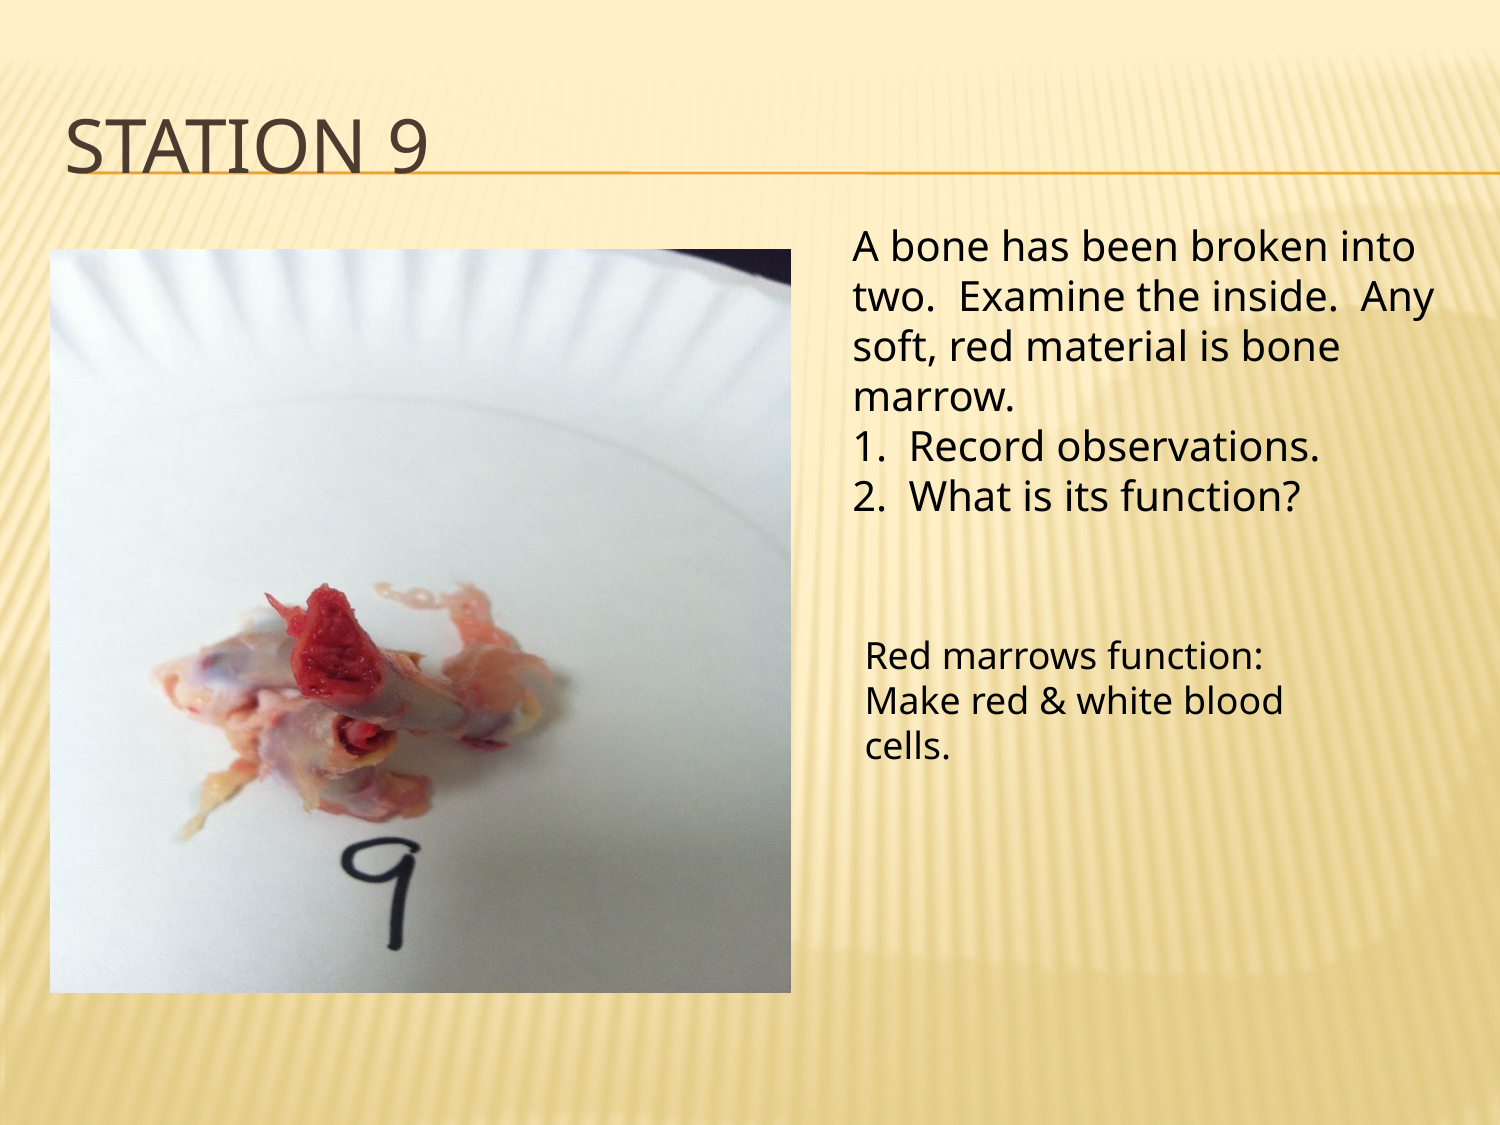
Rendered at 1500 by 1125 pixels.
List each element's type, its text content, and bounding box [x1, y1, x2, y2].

text_box A bone has been broken into two. Examine the inside. Any soft, red material is bone marrow. Record observations. What is its function? [837, 212, 1450, 528]
title Station 9 [50, 75, 1475, 213]
text_box Red marrows function: Make red & white blood cells. [849, 624, 1313, 775]
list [49, 249, 791, 993]
